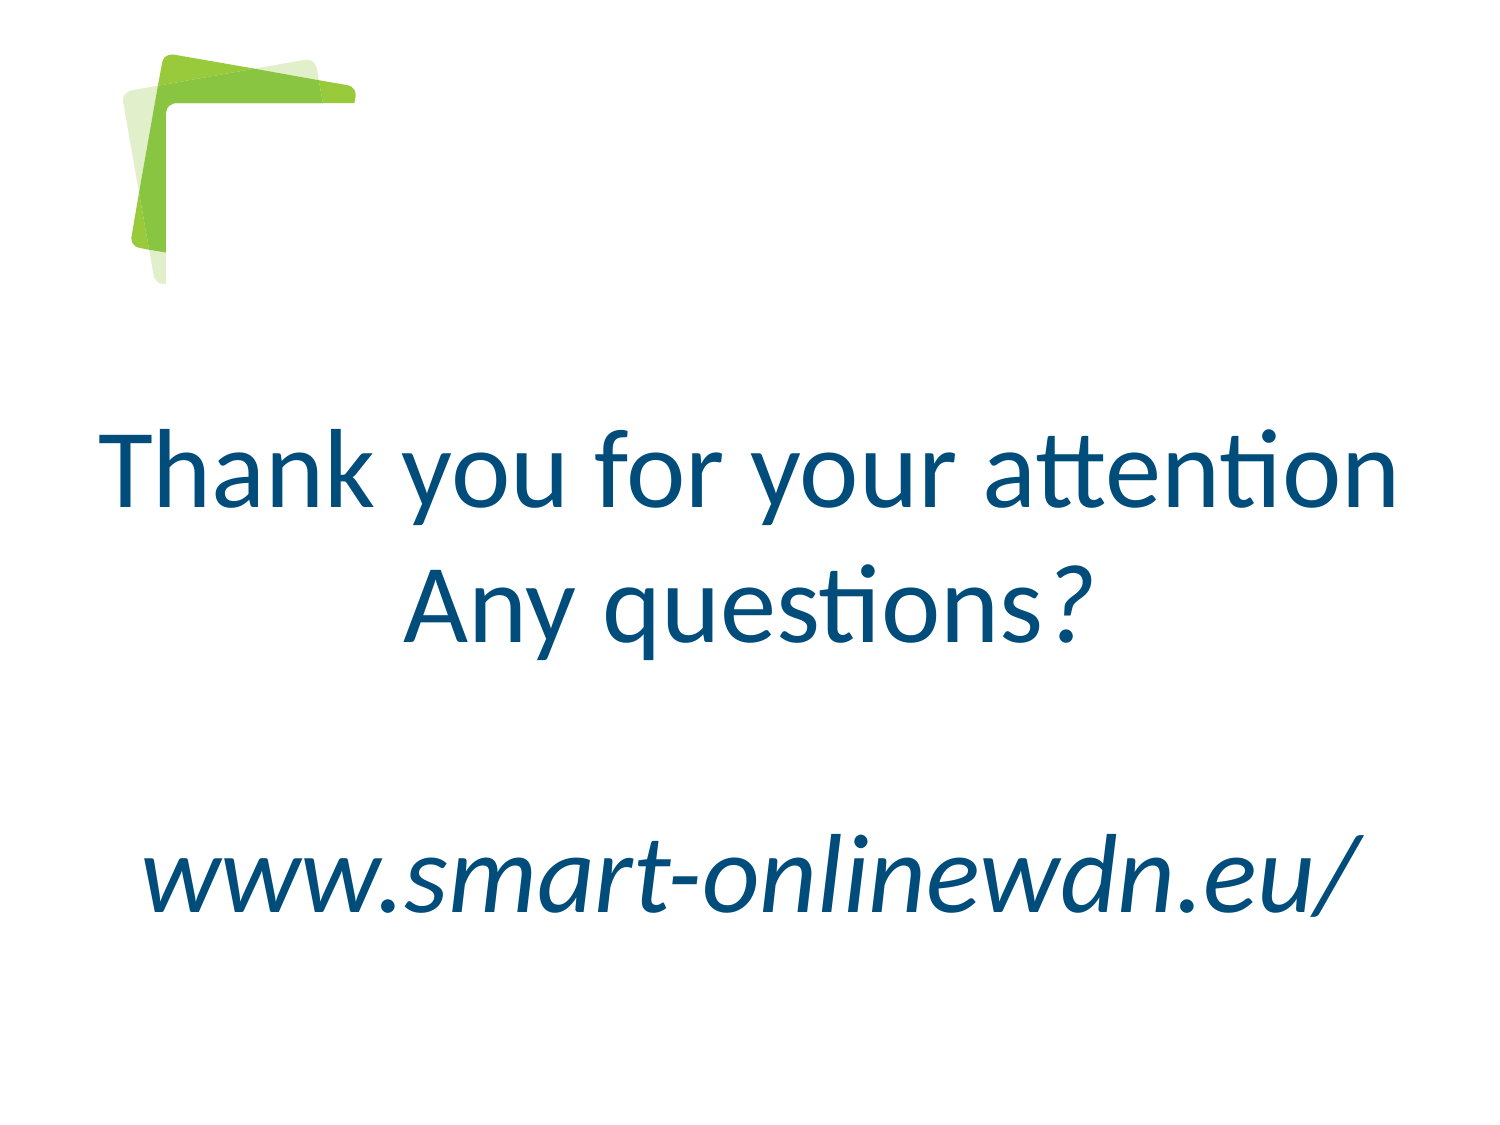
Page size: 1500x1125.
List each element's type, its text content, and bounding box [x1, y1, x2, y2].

text_box Thank you for your attention Any questions? www.smart-onlinewdn.eu/ [0, 387, 1500, 943]
